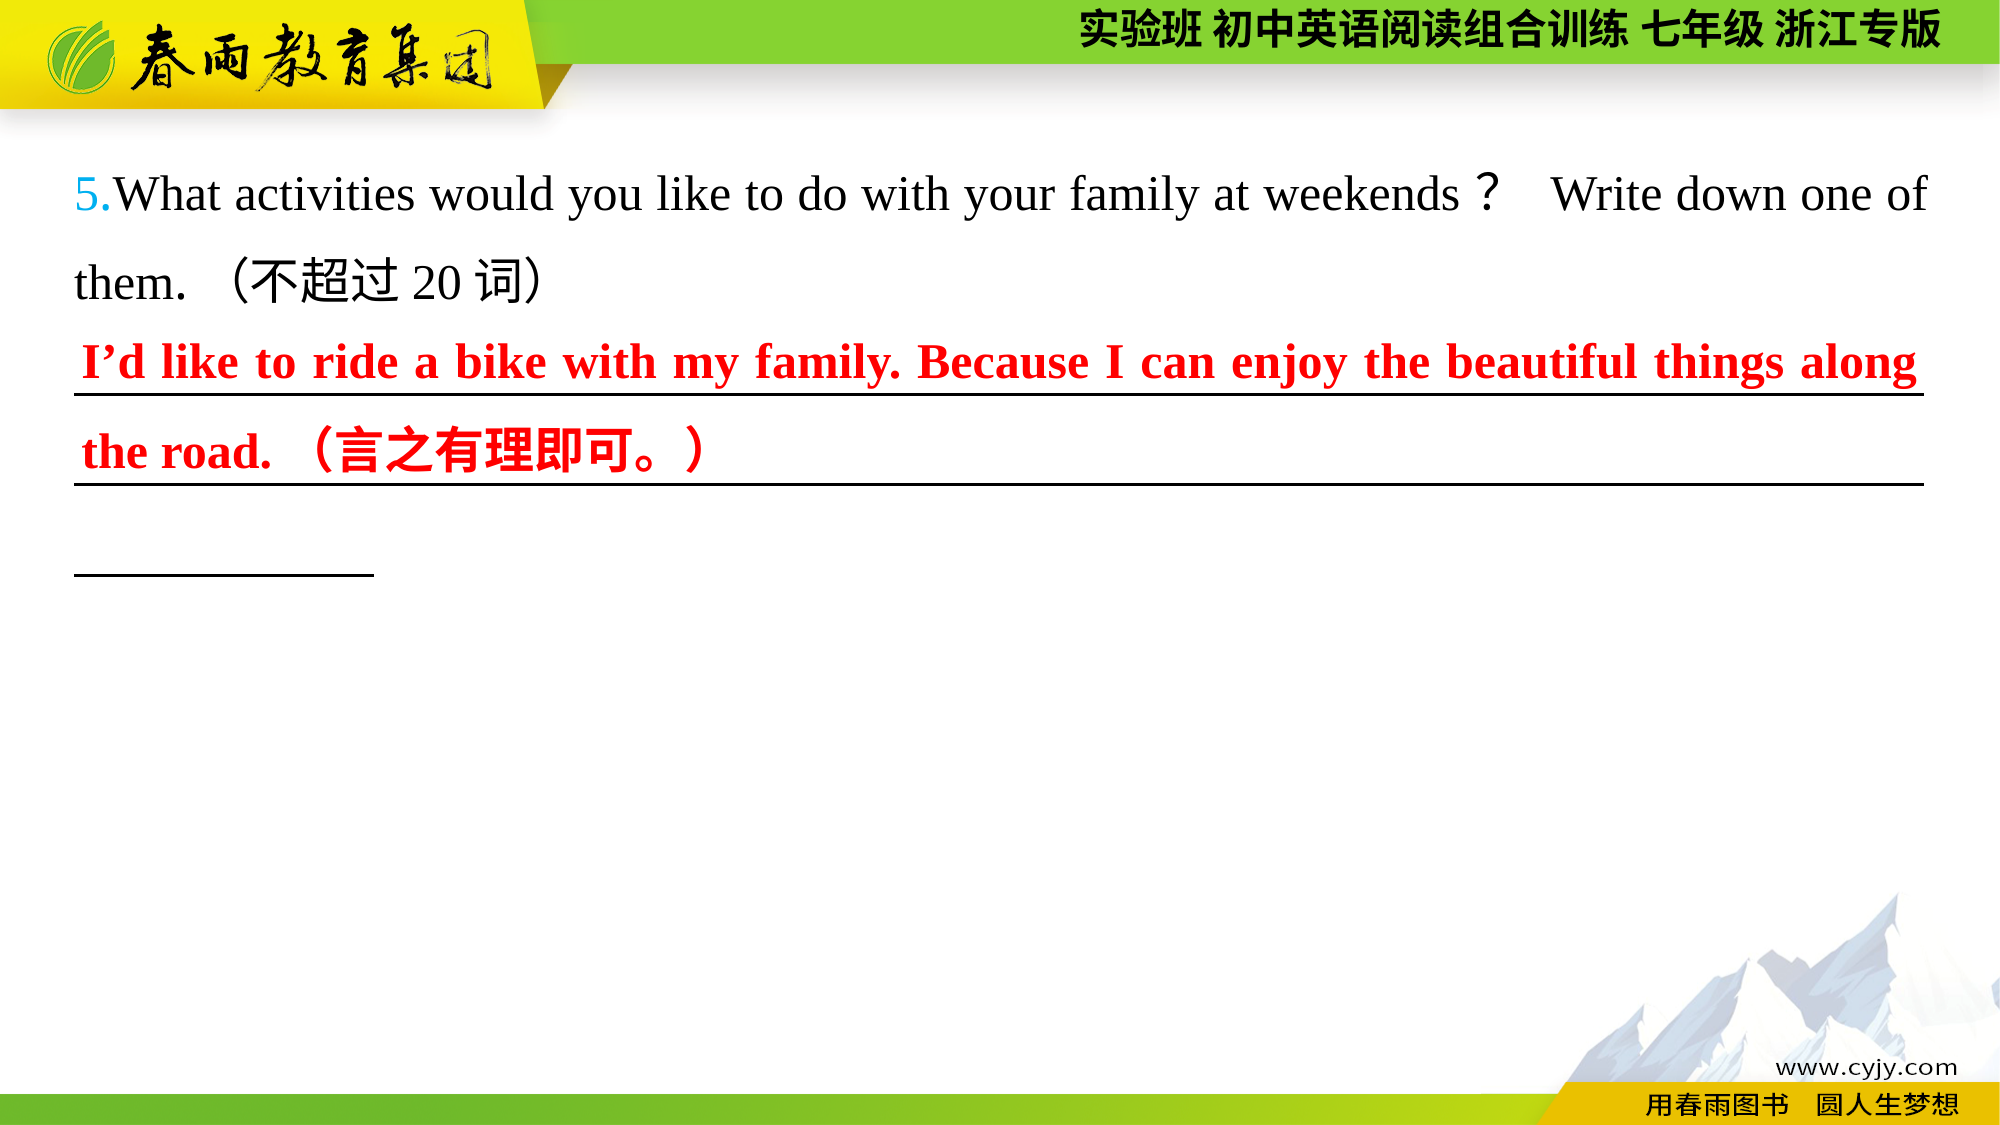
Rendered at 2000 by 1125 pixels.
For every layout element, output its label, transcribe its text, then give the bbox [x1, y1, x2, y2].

picture [0, 0, 2000, 1125]
text_box I’d like to ride a bike with my family. Because I can enjoy the beautiful things along the road.（言之有理即可。） [66, 290, 1933, 486]
list 5.What activities would you like to do with your family at weekends？ Write down one of them.（不超过20词） __________________________________________________________________________ __________________________________________________________________________ [59, 122, 1944, 502]
